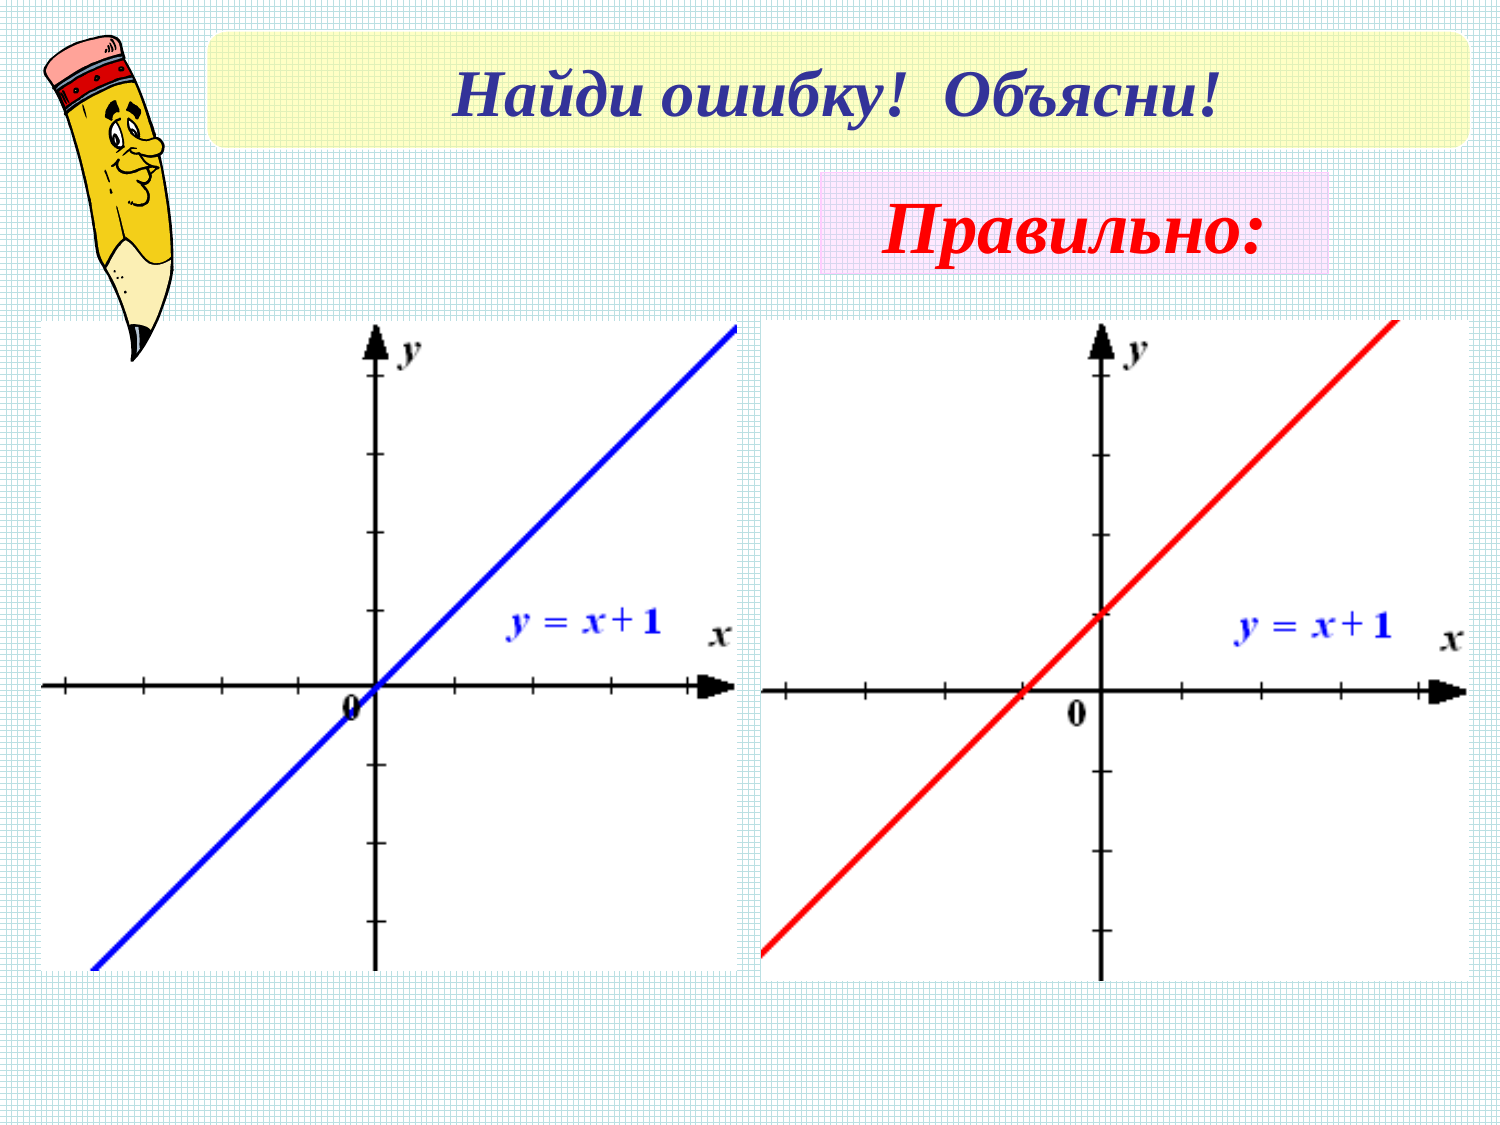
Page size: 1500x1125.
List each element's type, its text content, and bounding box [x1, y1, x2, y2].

picture [40, 30, 174, 362]
text_box Правильно: [820, 172, 1329, 274]
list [40, 321, 739, 974]
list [761, 320, 1471, 983]
text_box Найди ошибку! Объясни! [206, 30, 1471, 149]
